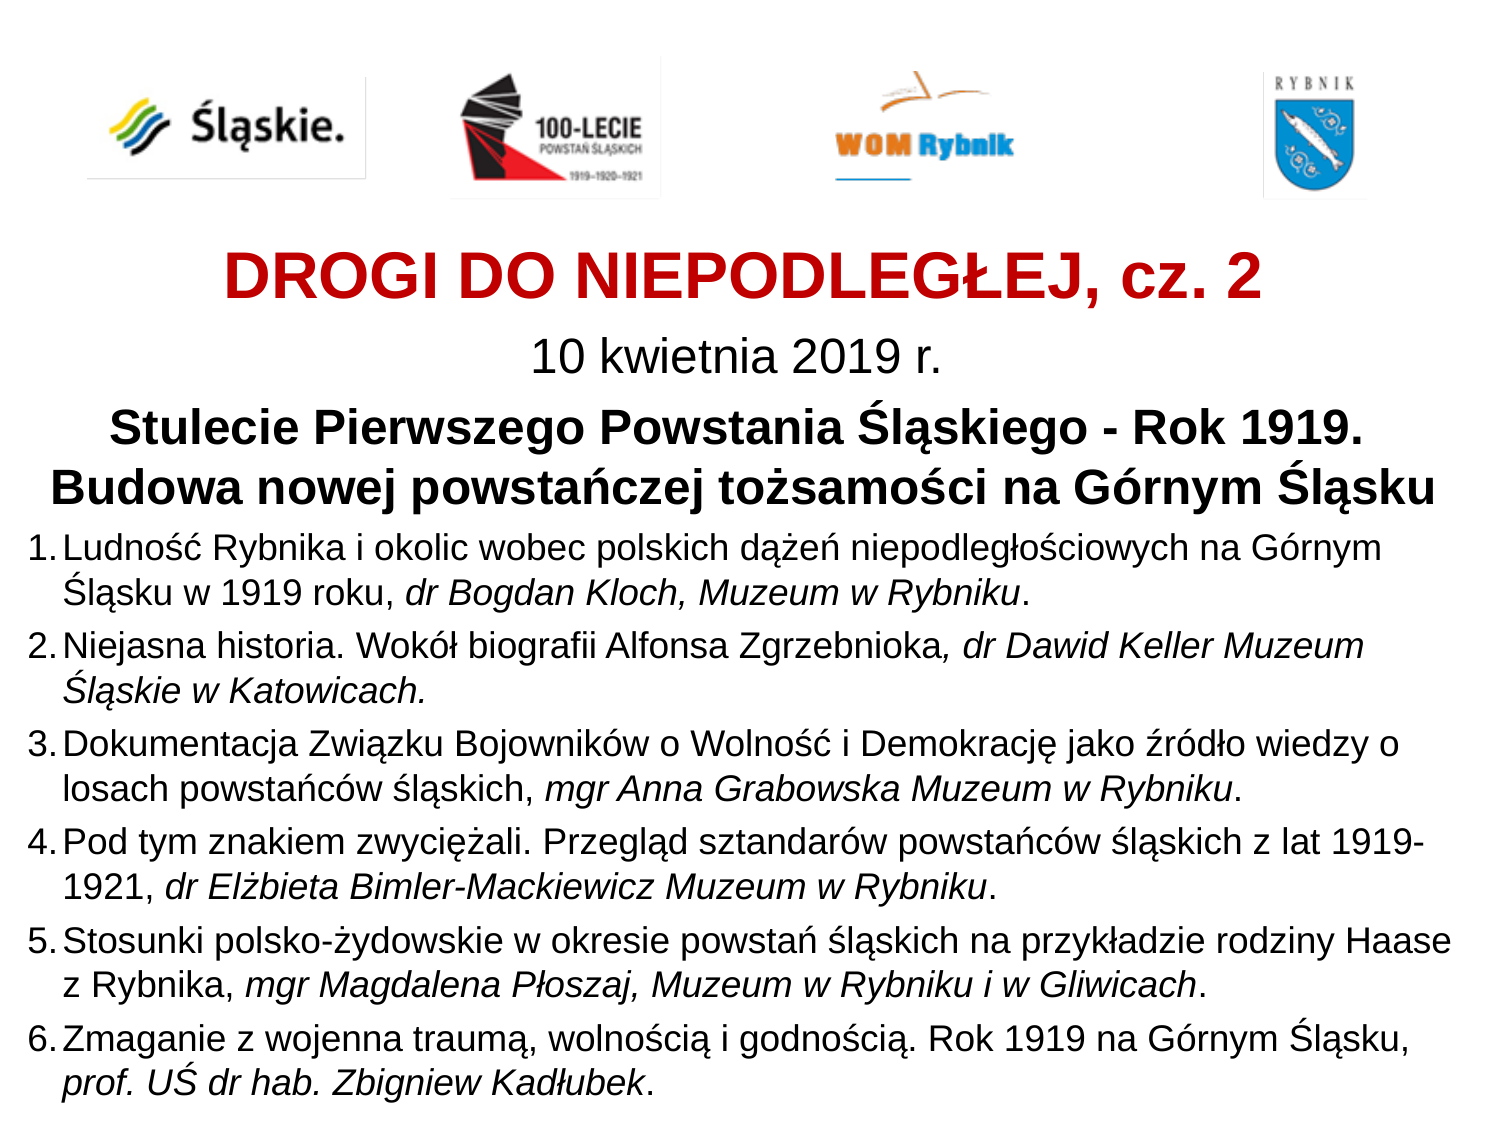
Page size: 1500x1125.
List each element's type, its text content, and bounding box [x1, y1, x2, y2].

picture [449, 56, 663, 201]
picture [1262, 72, 1369, 201]
text_box DROGI DO NIEPODLEGŁEJ, cz. 2 10 kwietnia 2019 r. Stulecie Pierwszego Powstania Śląskiego - Rok 1919. Budowa nowej powstańczej tożsamości na Górnym Śląsku Ludność Rybnika i okolic wobec polskich dążeń niepodległościowych na Górnym Śląsku w 1919 roku, dr Bogdan Kloch, Muzeum w Rybniku. Niejasna historia. Wokół biografii Alfonsa Zgrzebnioka, dr Dawid Keller Muzeum Śląskie w Katowicach. Dokumentacja Związku Bojowników o Wolność i Demokrację jako źródło wiedzy o losach powstańców śląskich, mgr Anna Grabowska Muzeum w Rybniku. Pod tym znakiem zwyciężali. Przegląd sztandarów powstańców śląskich z lat 1919-1921, dr Elżbieta Bimler-Mackiewicz Muzeum w Rybniku. Stosunki polsko-żydowskie w okresie powstań śląskich na przykładzie rodziny Haase z Rybnika, mgr Magdalena Płoszaj, Muzeum w Rybniku i w Gliwicach. Zmaganie z wojenna traumą, wolnością i godnością. Rok 1919 na Górnym Śląsku, prof. UŚ dr hab. Zbigniew Kadłubek. [12, 224, 1475, 1113]
picture [835, 71, 1019, 187]
picture [87, 76, 369, 183]
